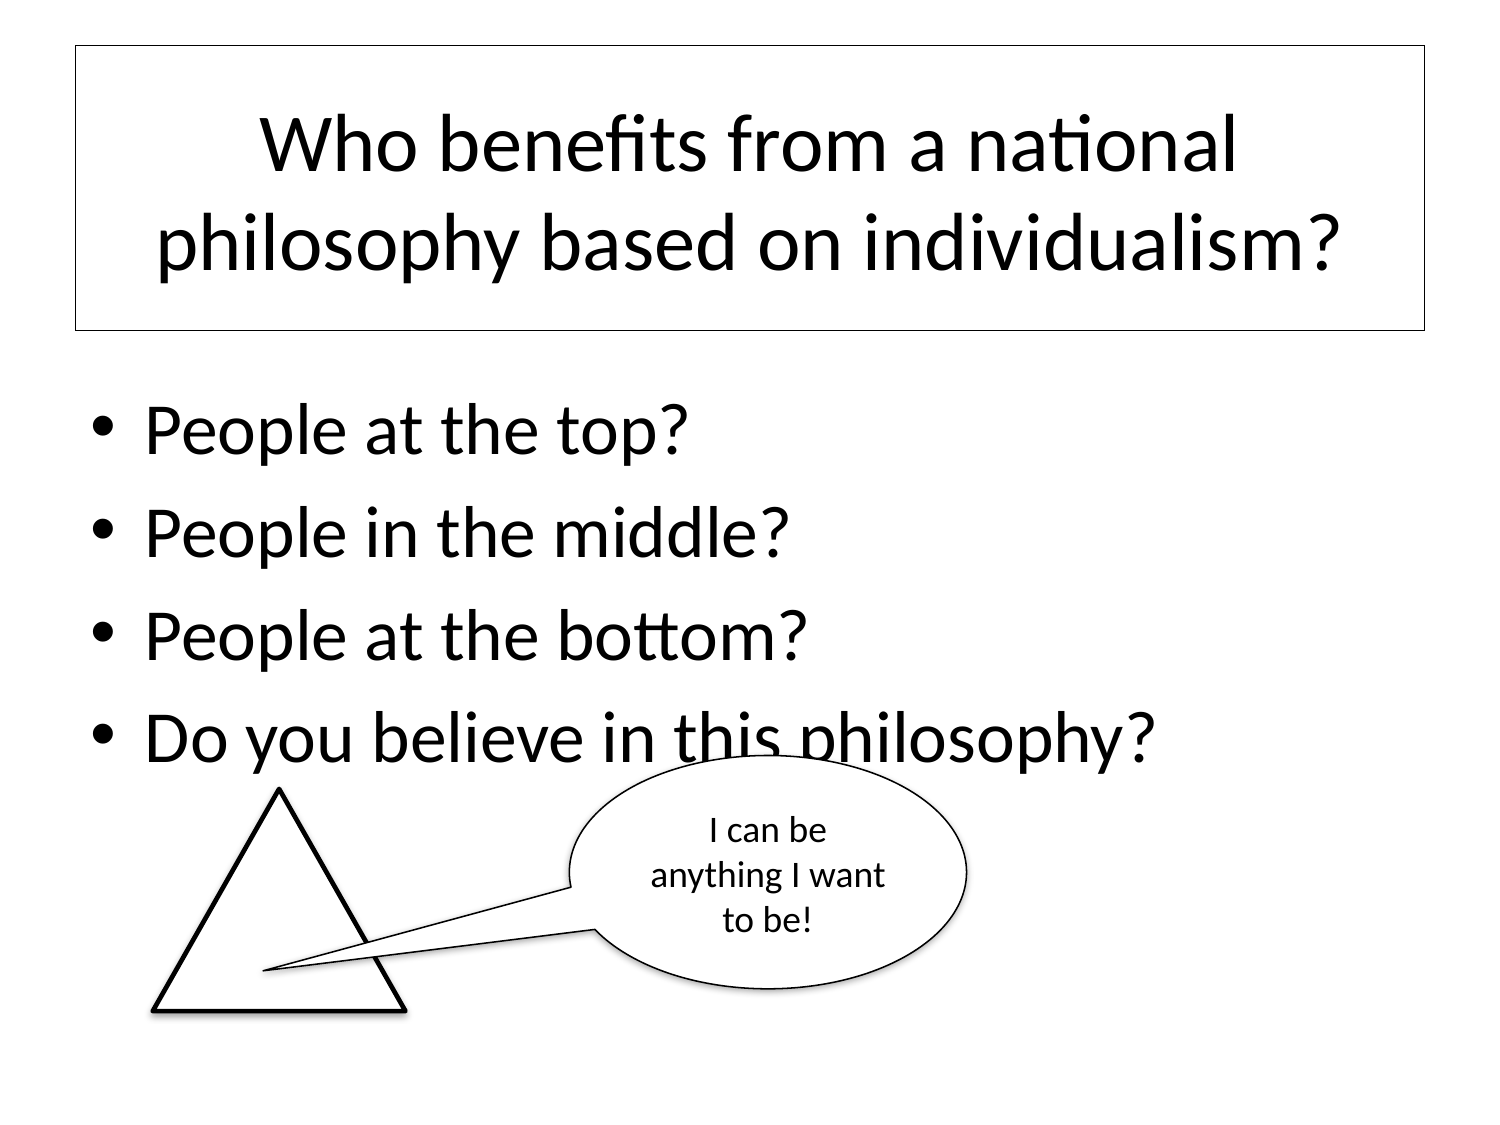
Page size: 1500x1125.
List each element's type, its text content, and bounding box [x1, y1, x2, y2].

text_box [152, 788, 407, 1012]
text_box I can be anything I want to be! [262, 754, 968, 990]
list People at the top? People in the middle? People at the bottom? Do you believe in this philosophy? [75, 373, 1425, 789]
title Who benefits from a national philosophy based on individualism? [75, 45, 1425, 331]
